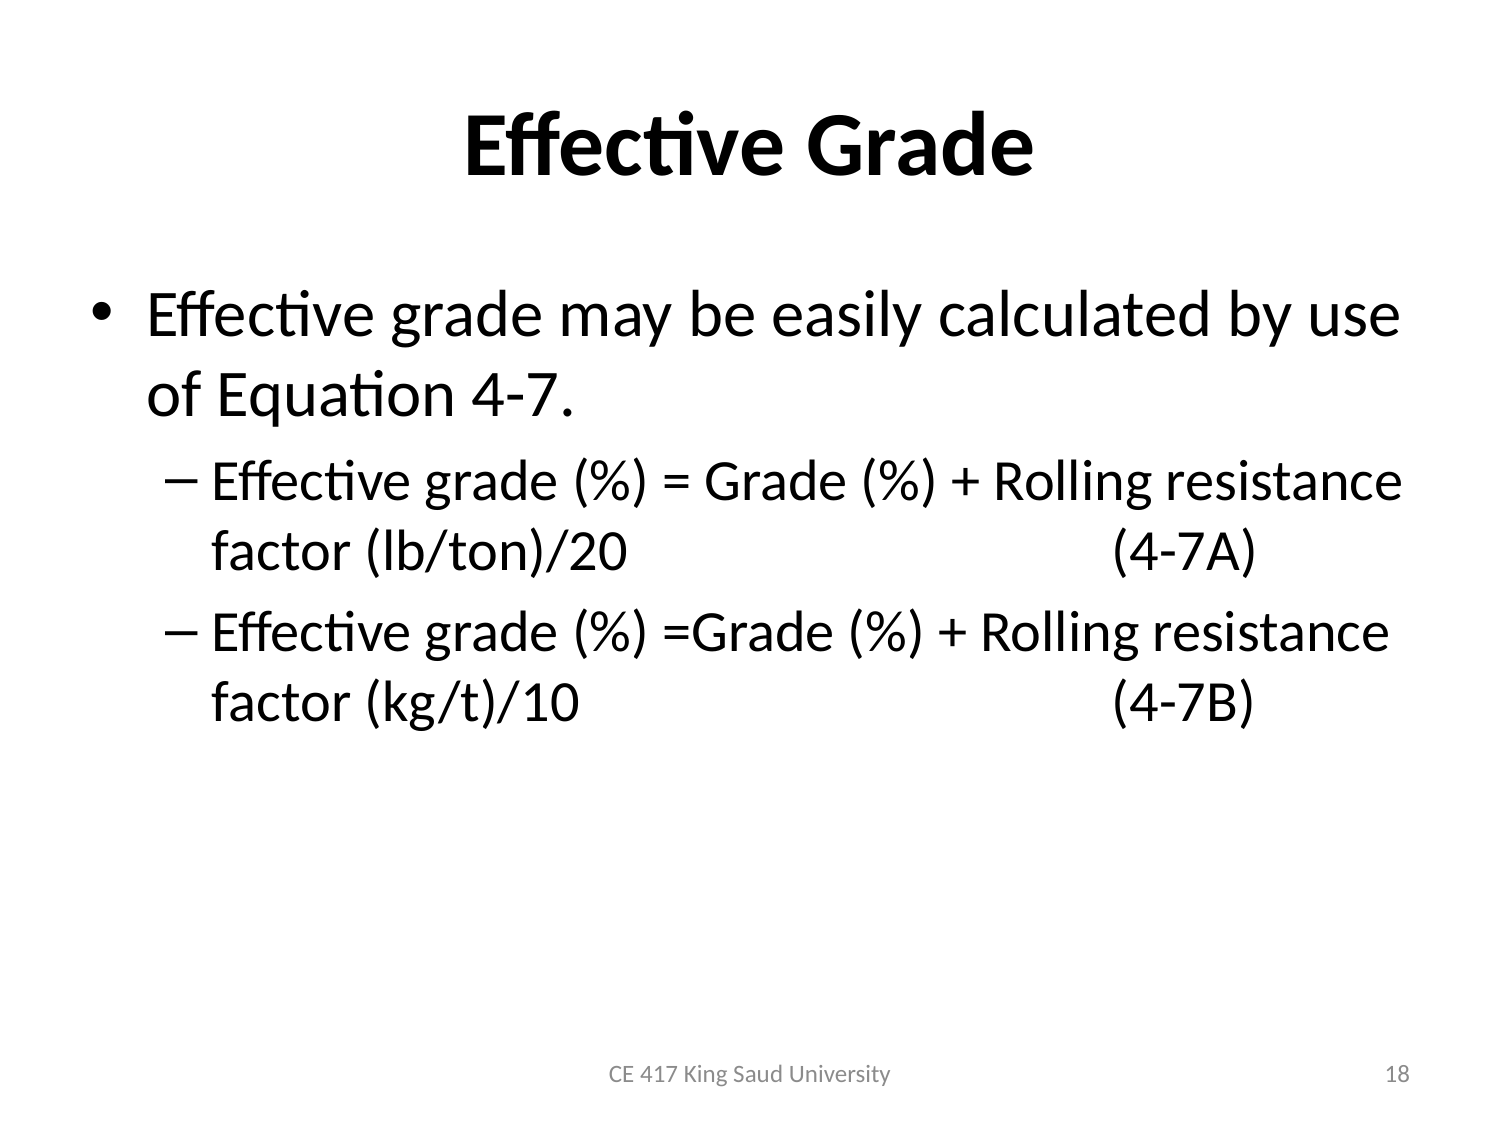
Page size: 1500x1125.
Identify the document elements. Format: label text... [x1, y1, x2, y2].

title Effective Grade [75, 45, 1425, 233]
slide_number 18 [1074, 1042, 1425, 1103]
footer CE 417 King Saud University [512, 1042, 988, 1103]
list Effective grade may be easily calculated by use of Equation 4-7. Effective grade (%) = Grade (%) + Rolling resistance factor (lb/ton)/20 (4-7A) Effective grade (%) =Grade (%) + Rolling resistance factor (kg/t)/10 (4-7B) [75, 262, 1425, 1005]
